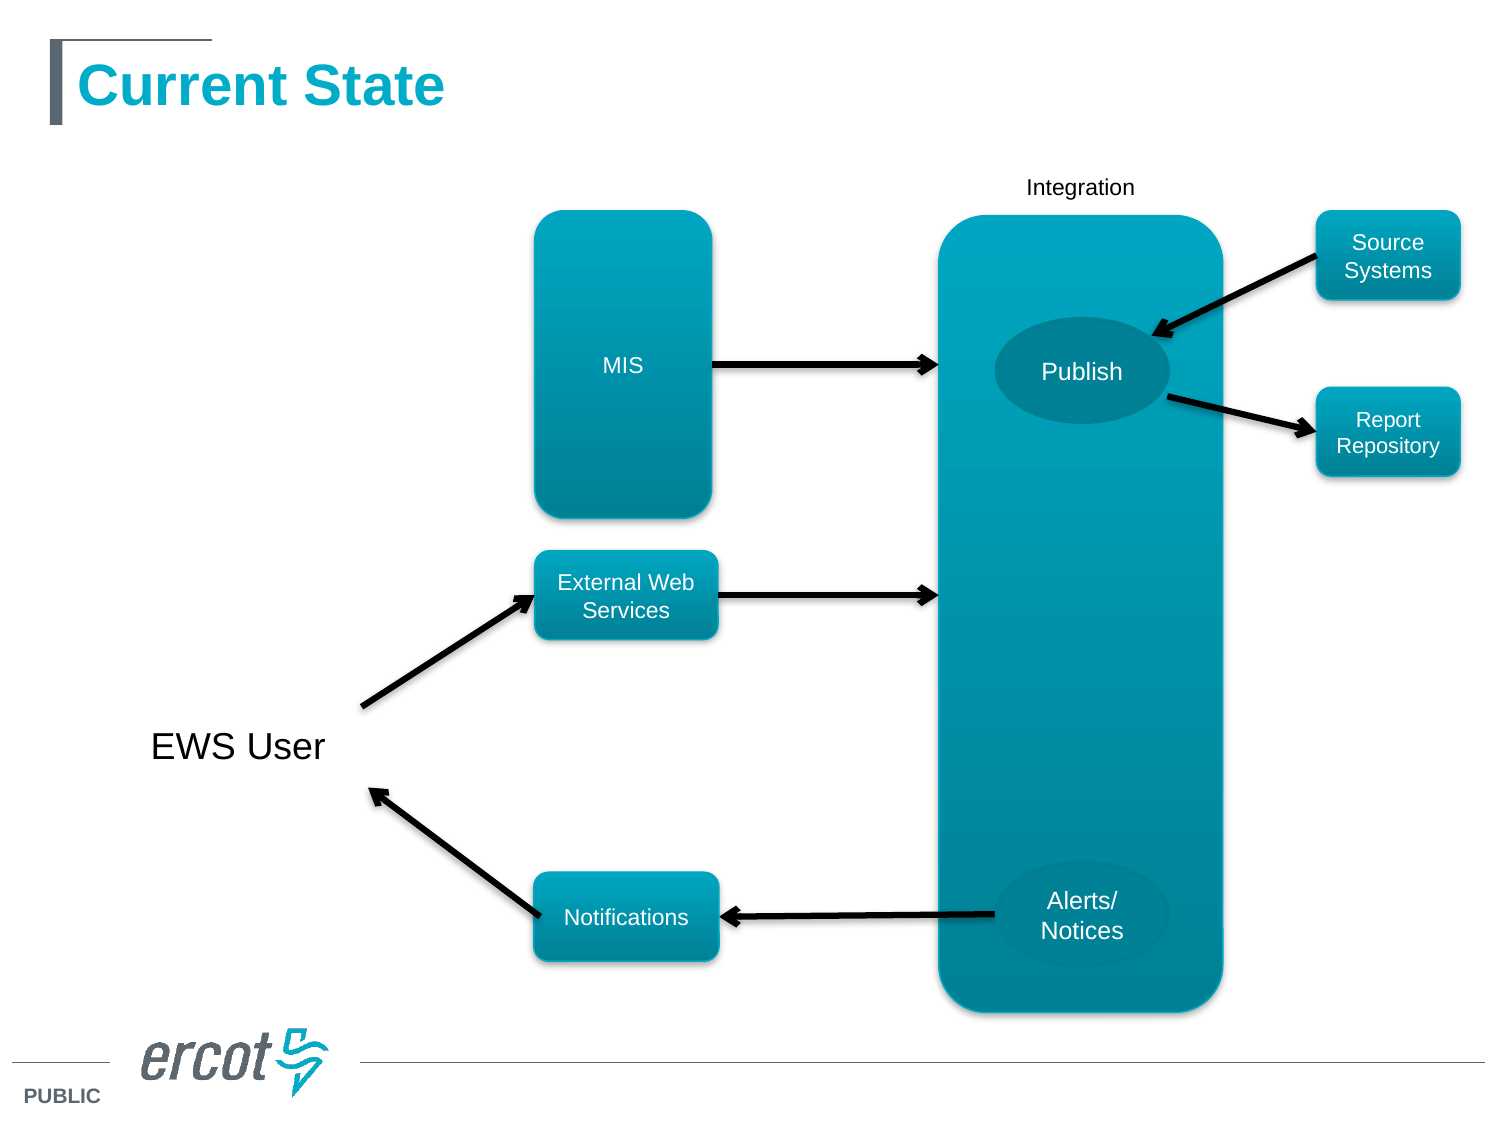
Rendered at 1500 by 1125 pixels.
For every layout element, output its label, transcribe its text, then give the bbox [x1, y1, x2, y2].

text_box Report Repository [1315, 386, 1461, 478]
text_box Integration [1007, 165, 1155, 208]
title Current State [62, 39, 1450, 125]
text_box Source Systems [1315, 210, 1461, 301]
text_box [361, 594, 535, 708]
text_box Notifications [532, 871, 720, 963]
text_box Alerts/ Notices [994, 860, 1171, 968]
text_box Publish [994, 316, 1171, 424]
picture [137, 1024, 332, 1100]
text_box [1166, 396, 1317, 432]
text_box MIS [533, 210, 713, 520]
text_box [1151, 255, 1317, 336]
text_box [367, 787, 541, 917]
text_box [938, 214, 1224, 1014]
text_box EWS User [112, 714, 341, 775]
text_box External Web Services [533, 549, 719, 641]
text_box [718, 913, 997, 917]
